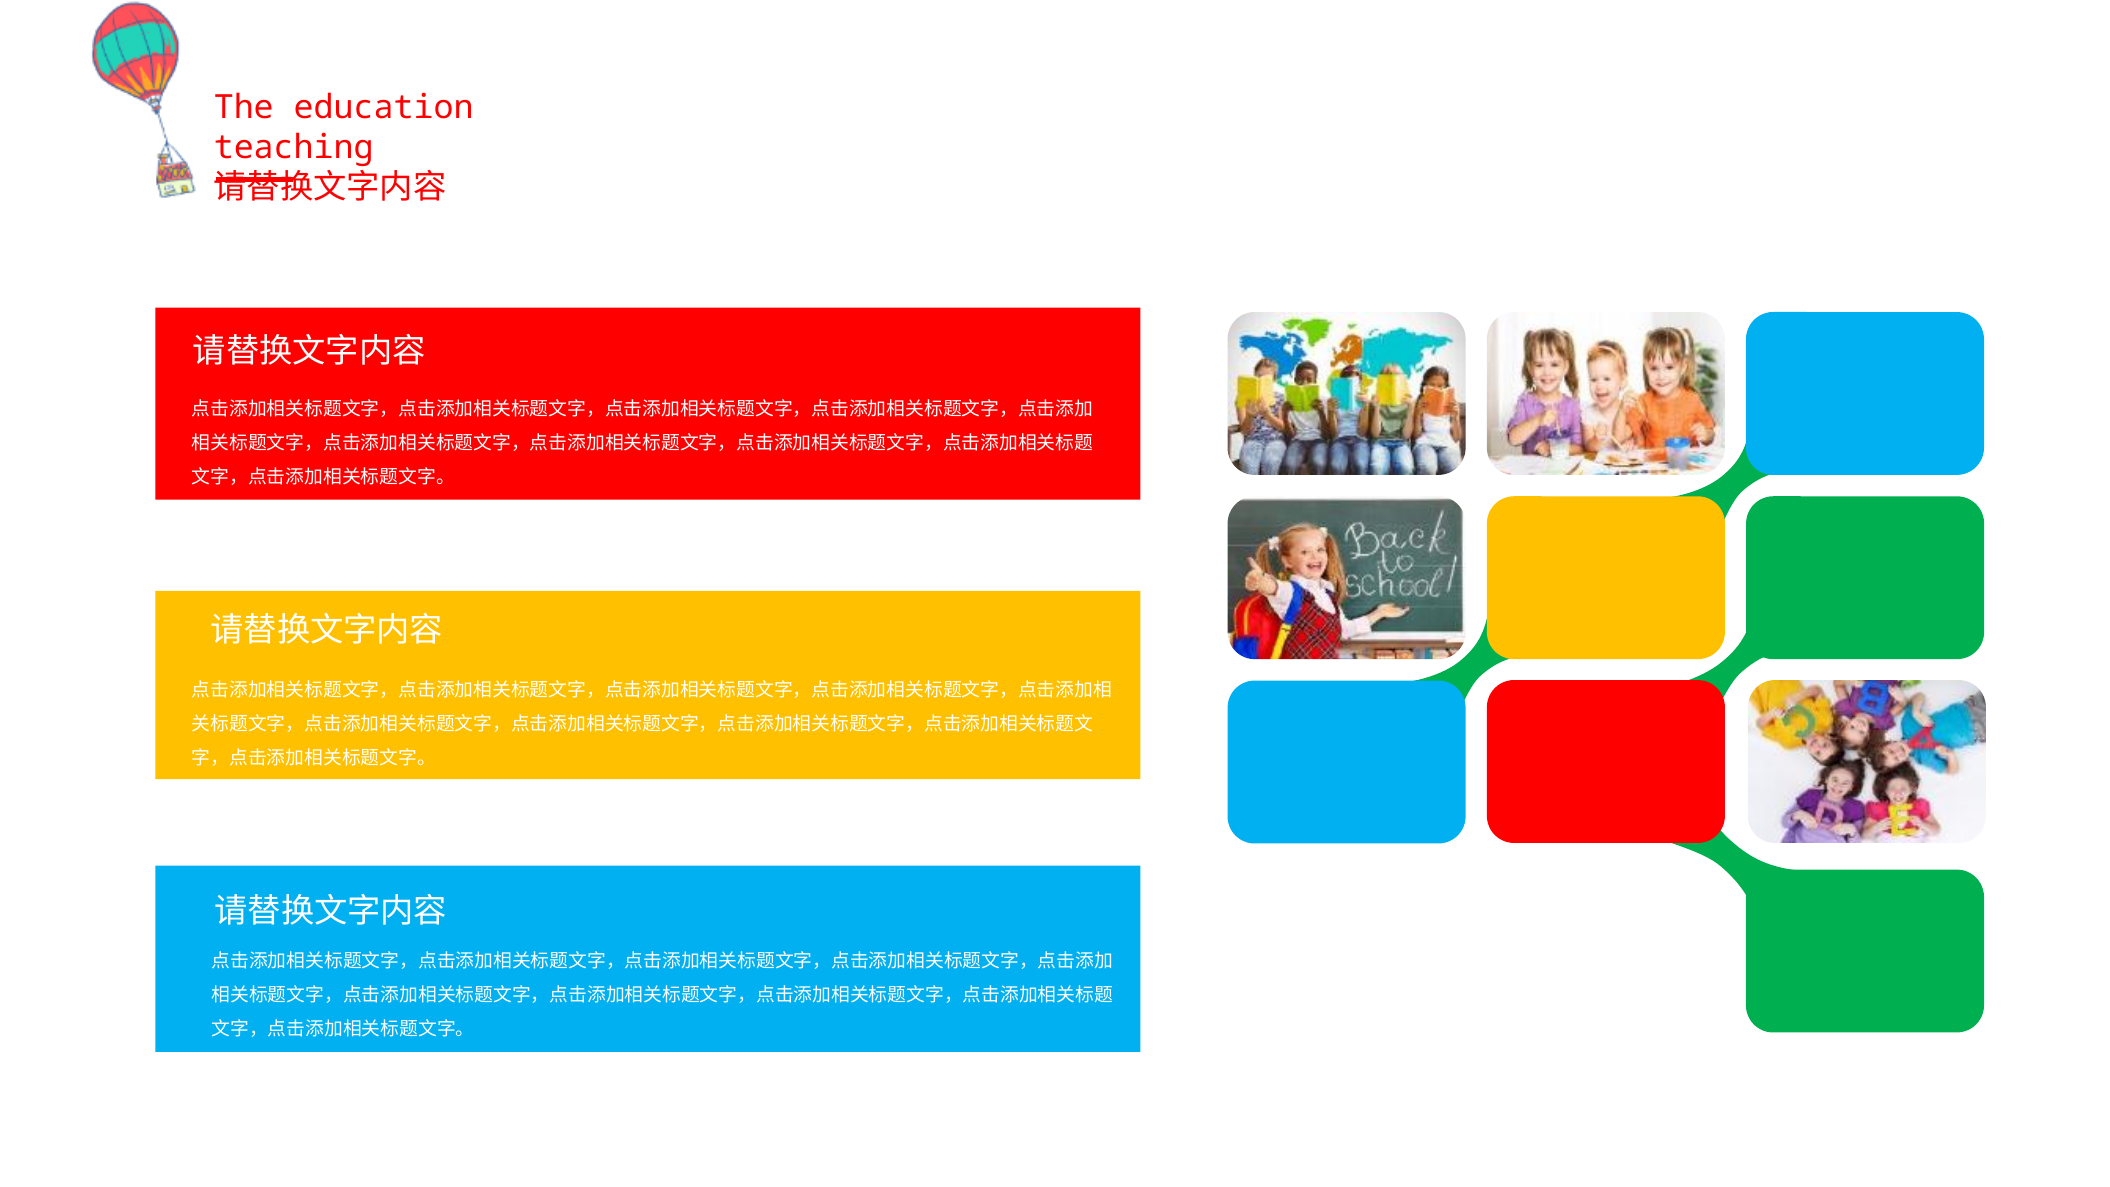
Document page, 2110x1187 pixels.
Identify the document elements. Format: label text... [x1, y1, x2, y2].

text_box The education teaching 请替换文字内容 [192, 74, 542, 216]
text_box 请替换文字内容 [198, 881, 464, 929]
text_box [155, 307, 1141, 500]
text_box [1227, 312, 1986, 1033]
text_box 点击添加相关标题文字，点击添加相关标题文字，点击添加相关标题文字，点击添加相关标题文字，点击添加相关标题文字，点击添加相关标题文字，点击添加相关标题文字，点击添加相关标题文字，点击添加相关标题文字，点击添加相关标题文字。 [195, 929, 1141, 1047]
text_box 点击添加相关标题文字，点击添加相关标题文字，点击添加相关标题文字，点击添加相关标题文字，点击添加相关标题文字，点击添加相关标题文字，点击添加相关标题文字，点击添加相关标题文字，点击添加相关标题文字，点击添加相关标题文字。 [176, 378, 1126, 495]
text_box [155, 590, 1141, 780]
text_box [155, 865, 1141, 1052]
text_box 请替换文字内容 [177, 321, 442, 378]
picture [88, 0, 199, 201]
text_box 点击添加相关标题文字，点击添加相关标题文字，点击添加相关标题文字，点击添加相关标题文字，点击添加相关标题文字，点击添加相关标题文字，点击添加相关标题文字，点击添加相关标题文字，点击添加相关标题文字，点击添加相关标题文字。 [176, 659, 1141, 776]
text_box 请替换文字内容 [194, 600, 460, 656]
